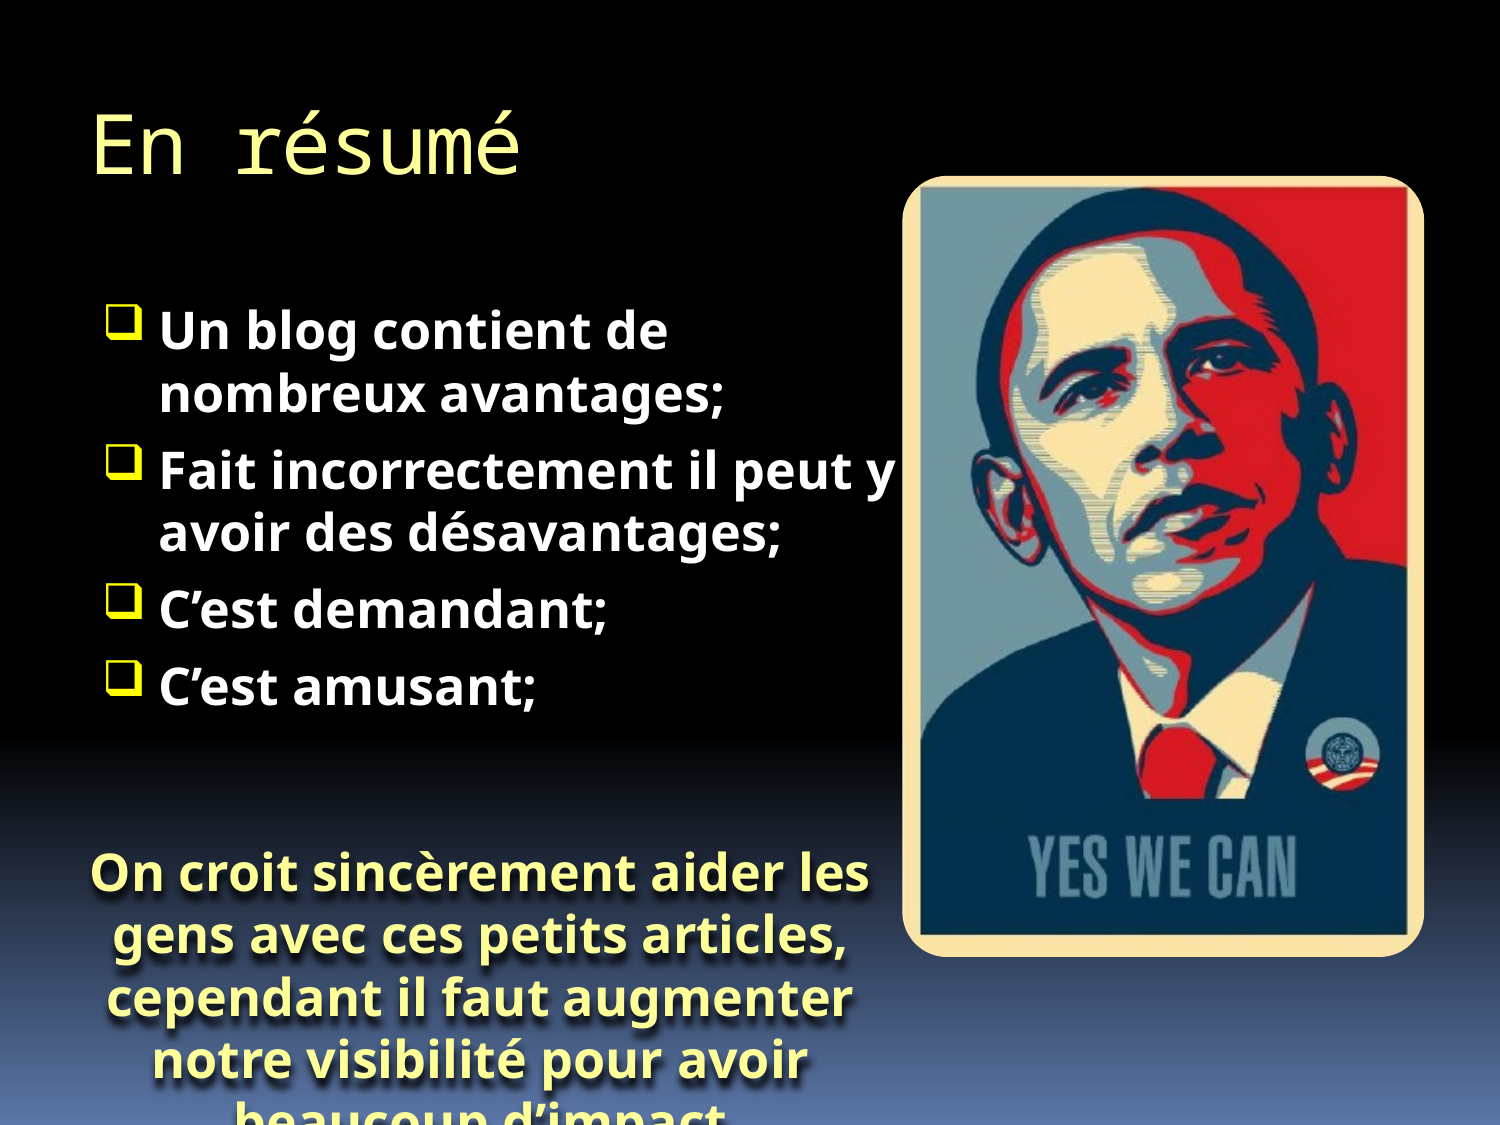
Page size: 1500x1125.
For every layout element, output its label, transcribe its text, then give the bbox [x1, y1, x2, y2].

list Un blog contient de nombreux avantages; Fait incorrectement il peut y avoir des désavantages; C’est demandant; C’est amusant; [76, 290, 892, 797]
picture [901, 175, 1425, 958]
text_box On croit sincèrement aider les gens avec ces petits articles, cependant il faut augmenter notre visibilité pour avoir beaucoup d’impact [70, 831, 891, 1125]
title En résumé [75, 83, 1425, 234]
